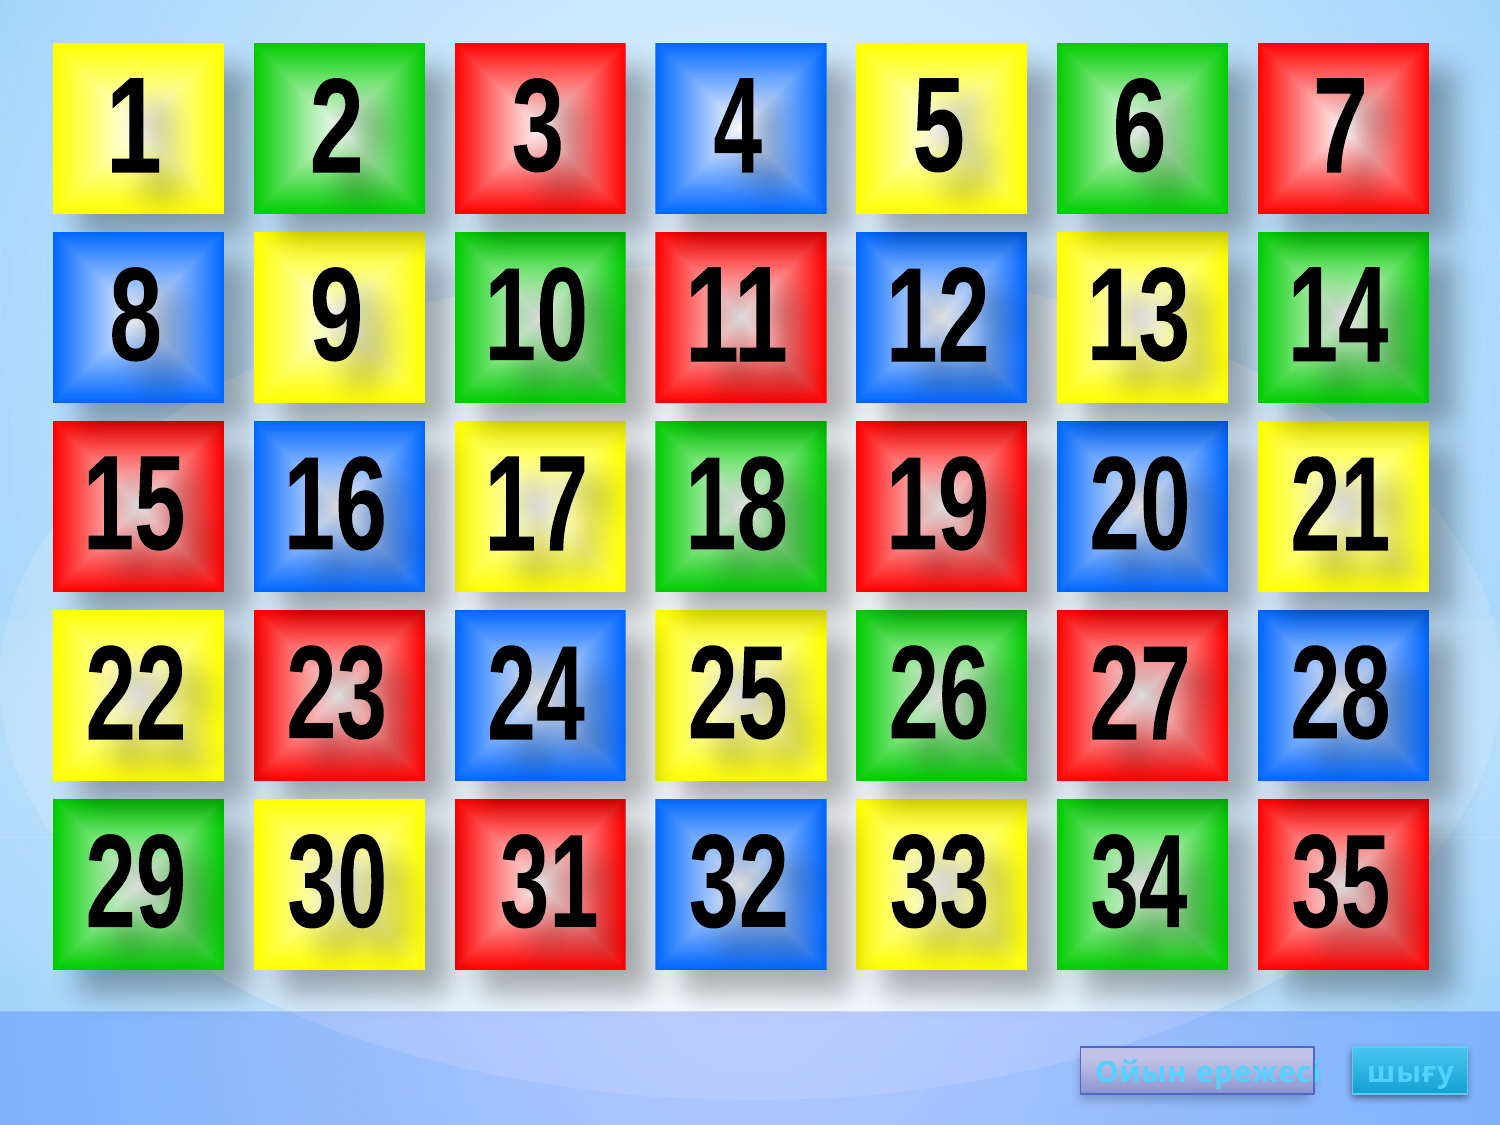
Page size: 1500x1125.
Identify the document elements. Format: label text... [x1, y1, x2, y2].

text_box [1257, 420, 1429, 592]
text_box [655, 231, 827, 403]
text_box [1057, 231, 1229, 403]
text_box [655, 798, 827, 970]
text_box [253, 231, 425, 403]
text_box Ойын ережесі [1080, 1046, 1315, 1095]
text_box [1257, 798, 1429, 970]
text_box [1057, 420, 1229, 592]
text_box [253, 609, 425, 781]
text_box [253, 420, 425, 592]
text_box [1257, 231, 1429, 403]
text_box [856, 798, 1028, 970]
text_box [253, 798, 425, 970]
text_box [1257, 42, 1429, 214]
text_box [53, 609, 225, 781]
text_box [253, 42, 425, 214]
text_box [53, 231, 225, 403]
text_box [53, 798, 225, 970]
text_box [53, 42, 225, 214]
text_box шығу [1352, 1046, 1468, 1095]
text_box [454, 609, 626, 781]
text_box [655, 609, 827, 781]
text_box [454, 42, 626, 214]
text_box [856, 42, 1028, 214]
text_box [454, 798, 626, 970]
text_box [856, 231, 1028, 403]
text_box [1257, 609, 1429, 781]
text_box [1057, 42, 1229, 214]
text_box [1057, 609, 1229, 781]
text_box [655, 420, 827, 592]
text_box [1057, 798, 1229, 970]
text_box [454, 420, 626, 592]
text_box [856, 420, 1028, 592]
text_box [655, 42, 827, 214]
text_box [53, 420, 225, 592]
text_box [0, 1011, 1500, 1125]
text_box [454, 231, 626, 403]
text_box [856, 609, 1028, 781]
